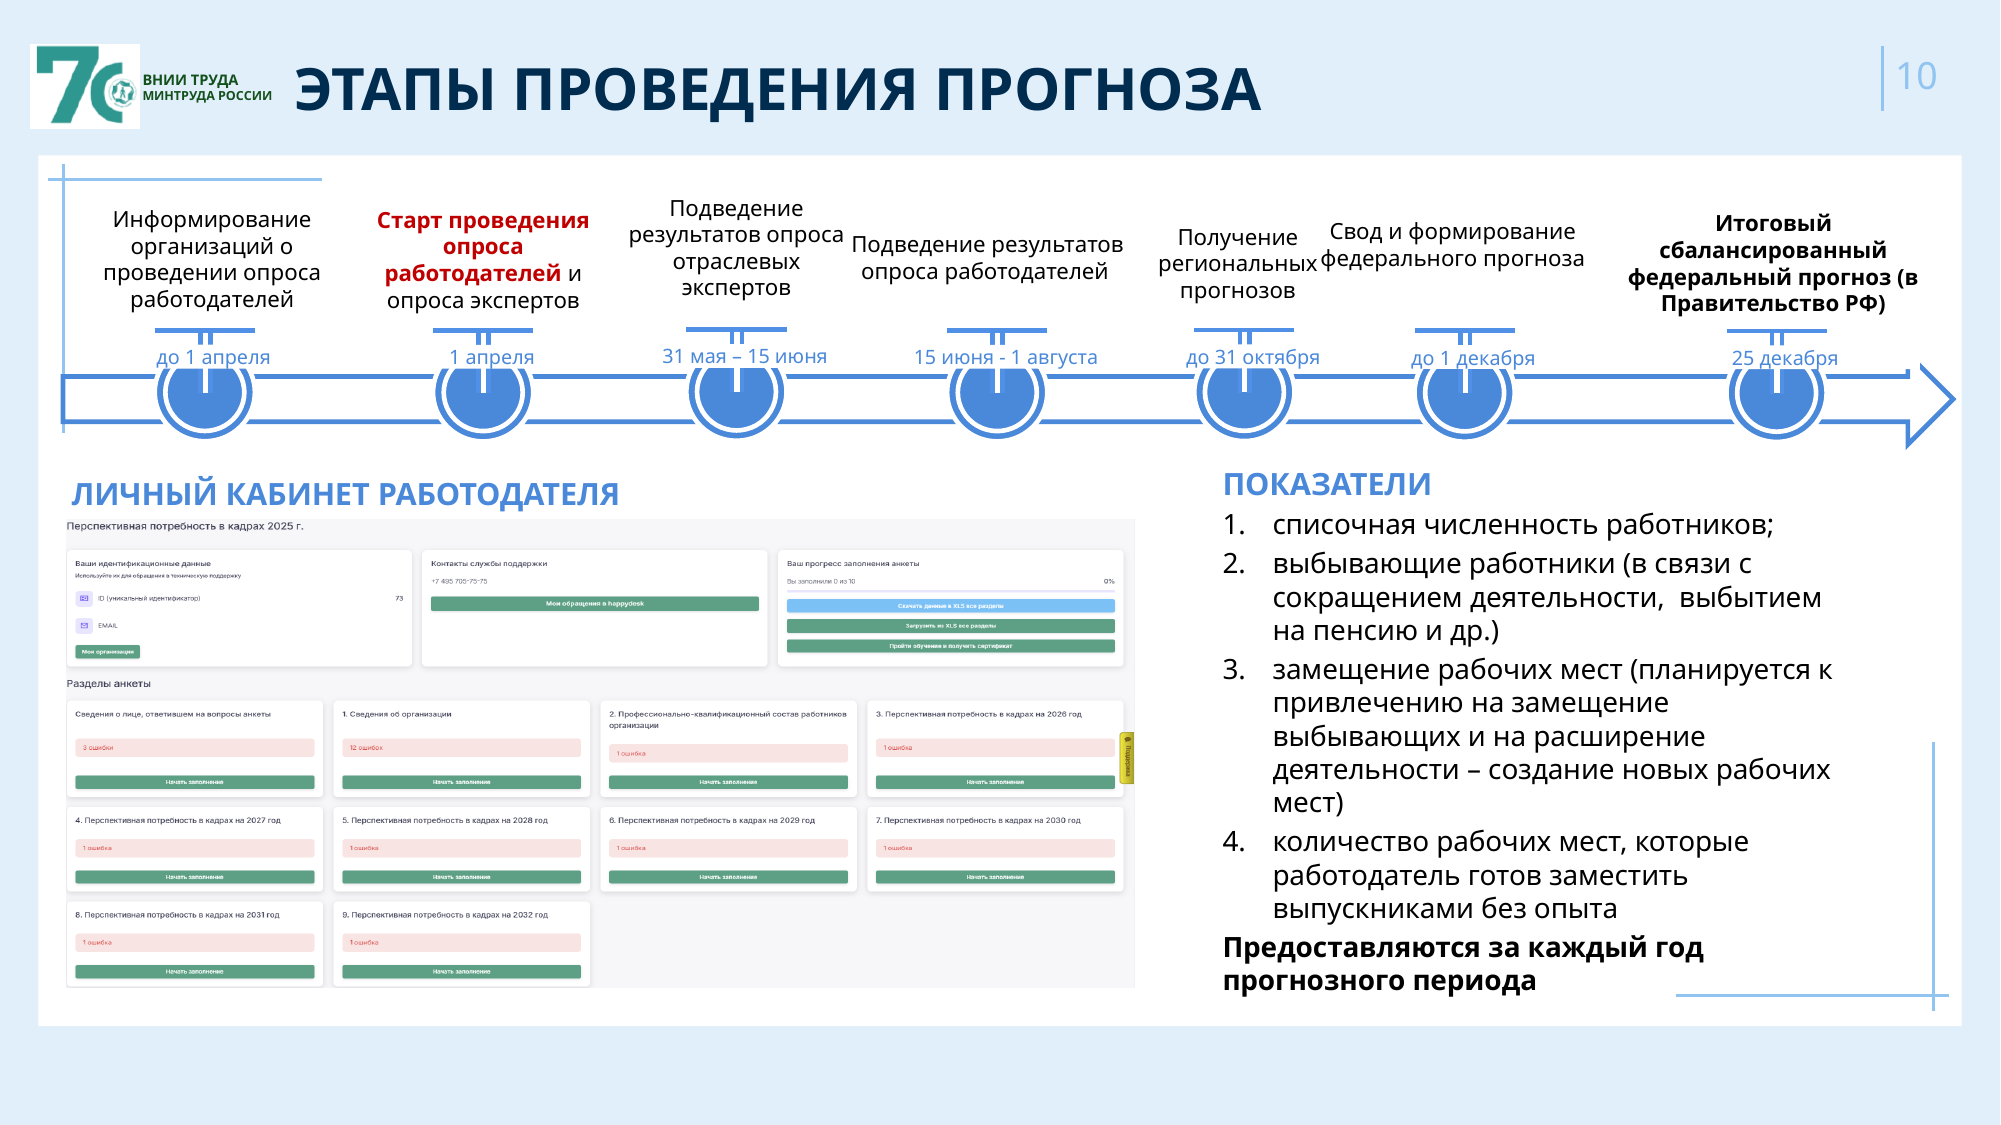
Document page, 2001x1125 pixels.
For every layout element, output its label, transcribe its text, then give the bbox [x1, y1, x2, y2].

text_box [1142, 214, 1302, 442]
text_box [30, 44, 276, 130]
text_box ПОКАЗАТЕЛИ списочная численность работников; выбывающие работники (в связи с сокращением деятельности, выбытием на пенсию и др.) замещение рабочих мест (планируется к привлечению на замещение выбывающих и на расширение деятельности – создание новых рабочих мест) количество рабочих мест, которые работодатель готов заместить выпускниками без опыта Предоставляются за каждый год прогнозного периода [1207, 457, 1856, 1004]
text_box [1597, 201, 1950, 443]
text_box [66, 518, 1135, 989]
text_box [58, 197, 367, 442]
text_box [1950, 393, 1956, 405]
text_box ЛИЧНЫЙ КАБИНЕТ РАБОТОДАТЕЛЯ [56, 467, 1144, 519]
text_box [349, 198, 609, 442]
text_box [609, 185, 1142, 442]
text_box ЭТАПЫ ПРОВЕДЕНИЯ ПРОГНОЗА [279, 47, 1916, 136]
text_box 10 [1916, 47, 1954, 108]
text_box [1302, 209, 1597, 443]
